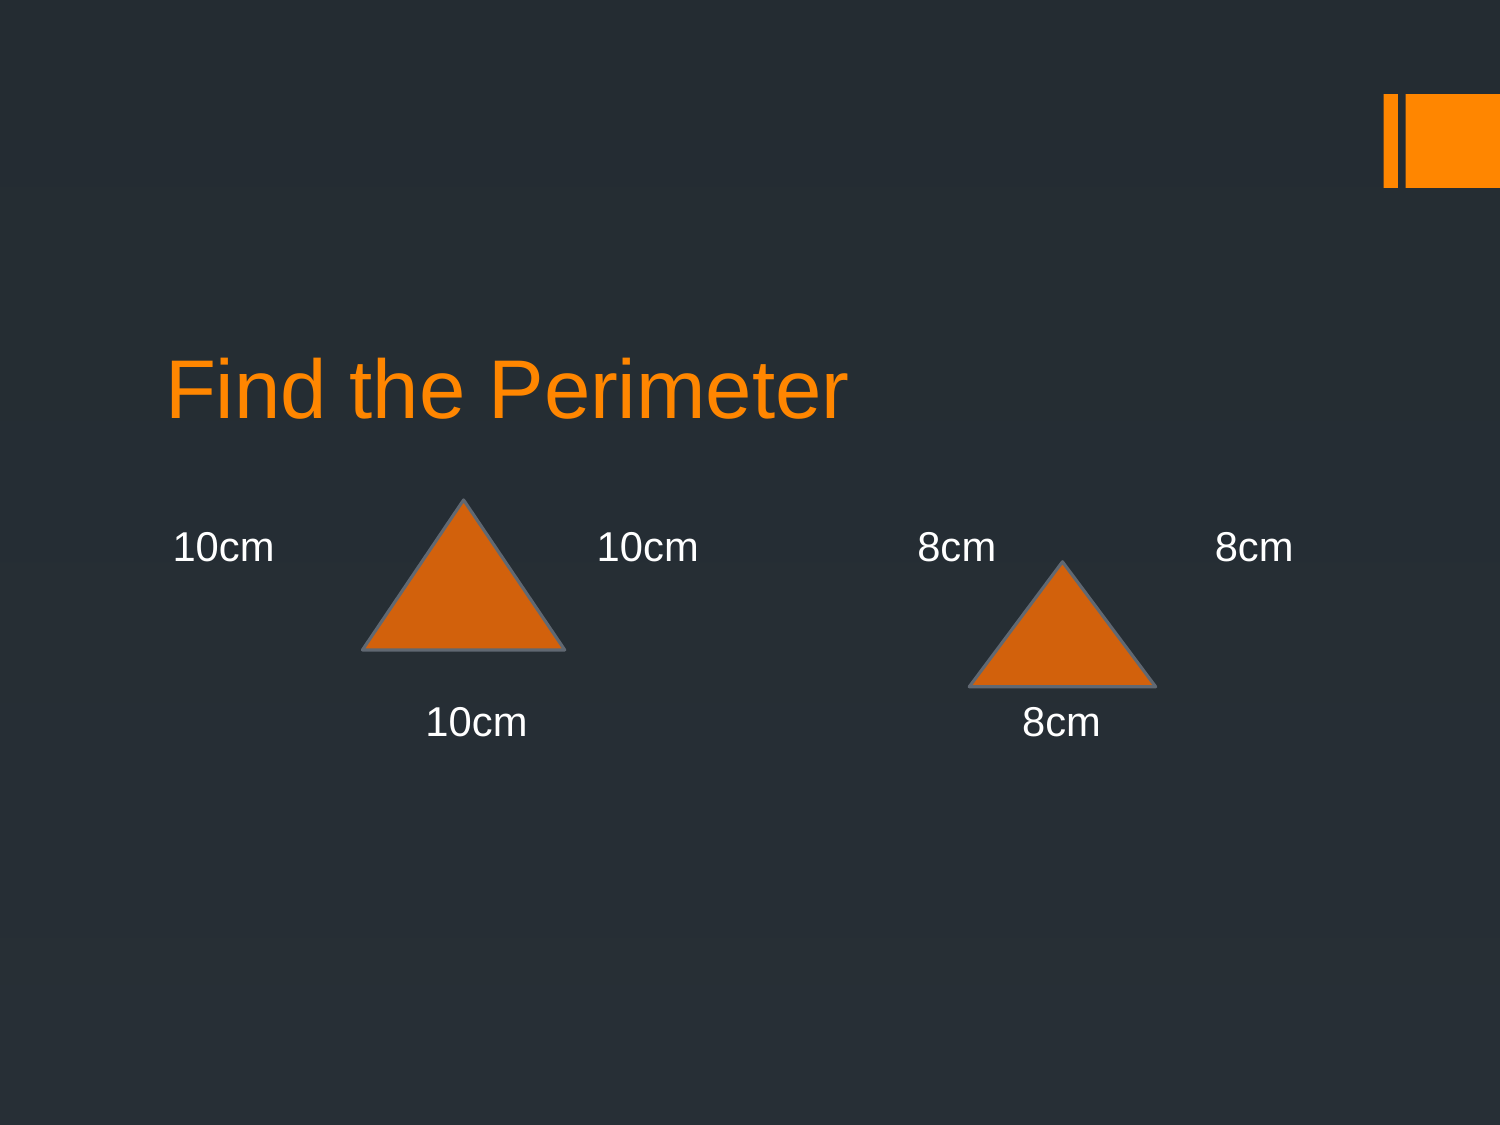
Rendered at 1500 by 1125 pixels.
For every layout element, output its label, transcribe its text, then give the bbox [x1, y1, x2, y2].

text_box [361, 498, 567, 652]
list 10cm 10cm 8cm 8cm 10cm 8cm [150, 454, 1350, 1035]
title Find the Perimeter [150, 253, 1350, 443]
text_box [967, 560, 1158, 689]
